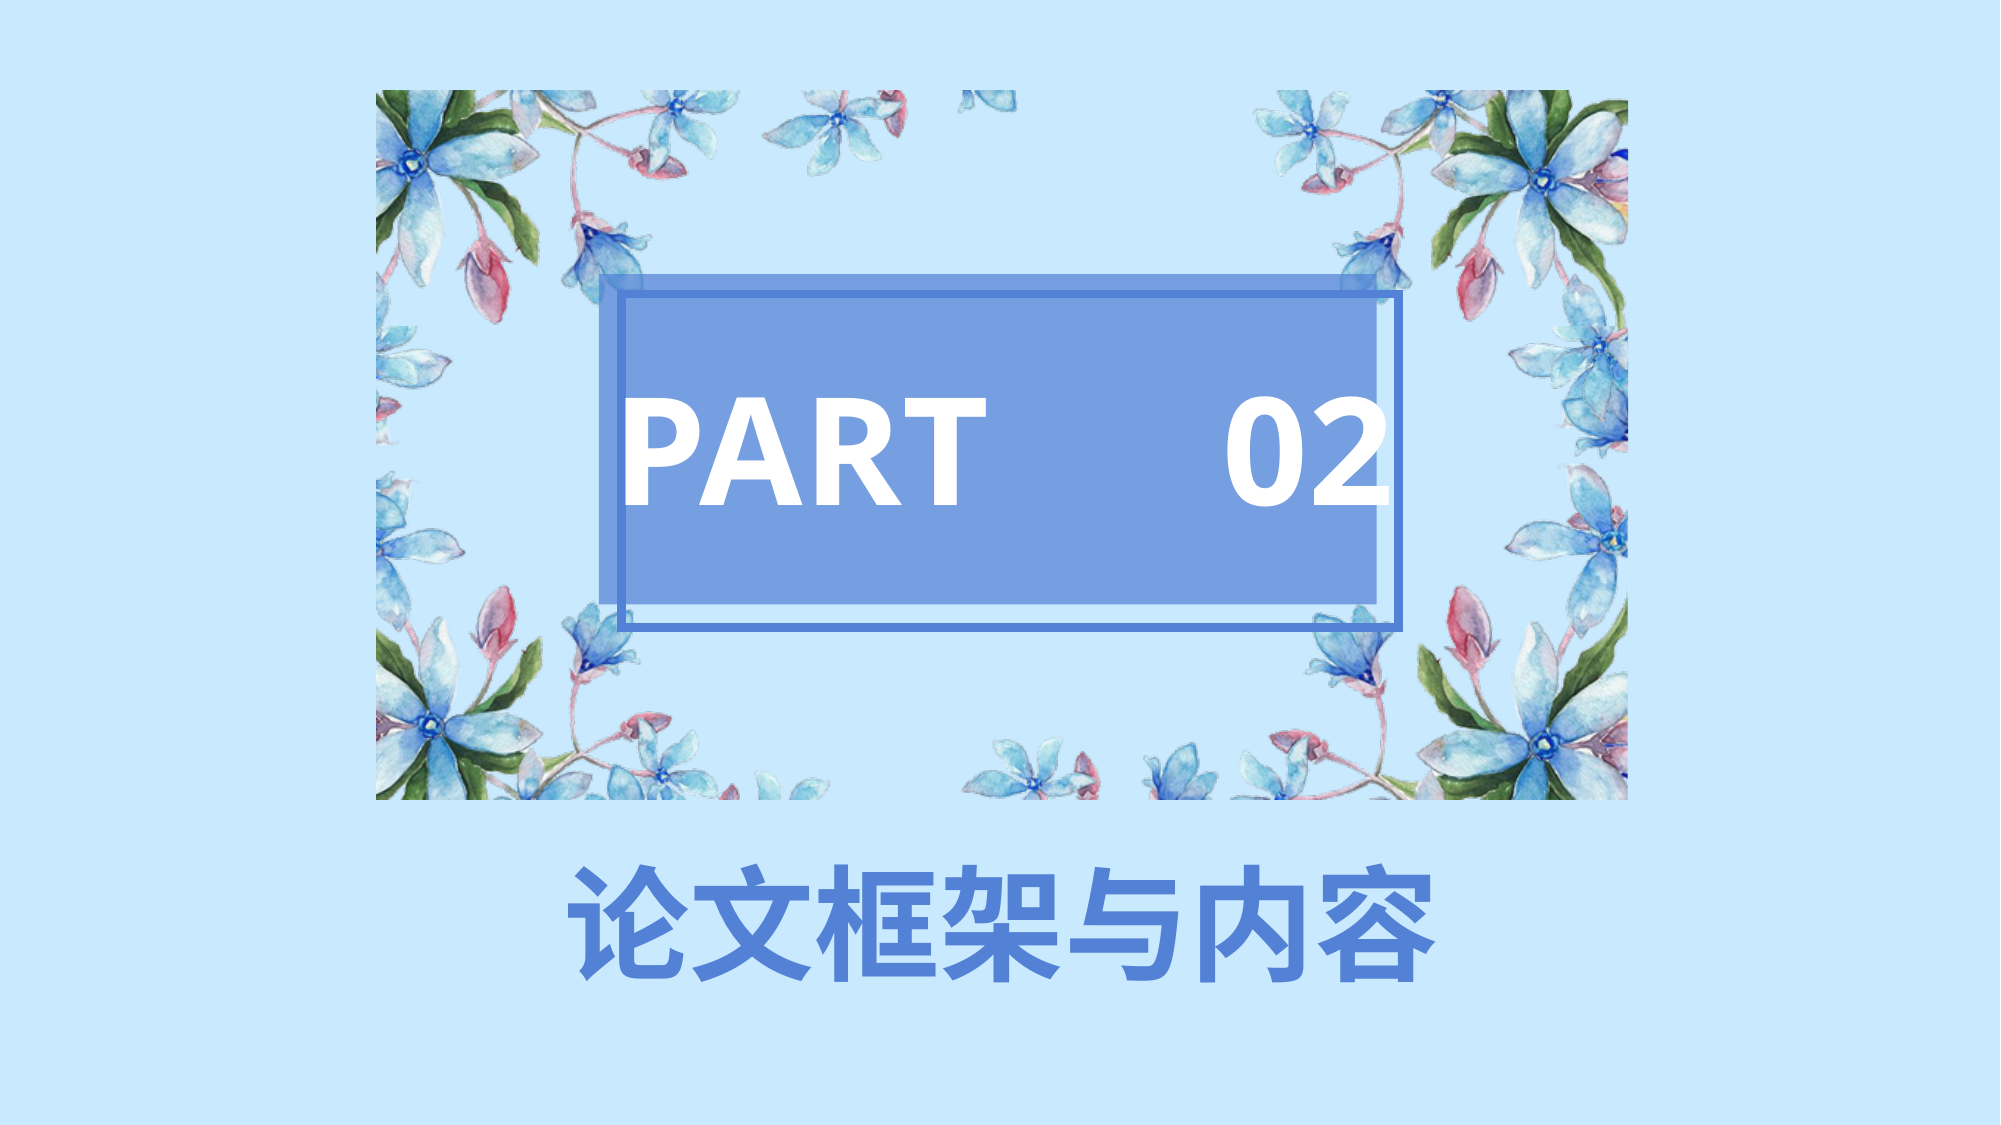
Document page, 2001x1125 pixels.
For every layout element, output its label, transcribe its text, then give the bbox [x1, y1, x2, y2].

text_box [598, 273, 1399, 628]
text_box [376, 90, 1629, 800]
text_box 论文框架与内容 [549, 839, 1455, 1005]
